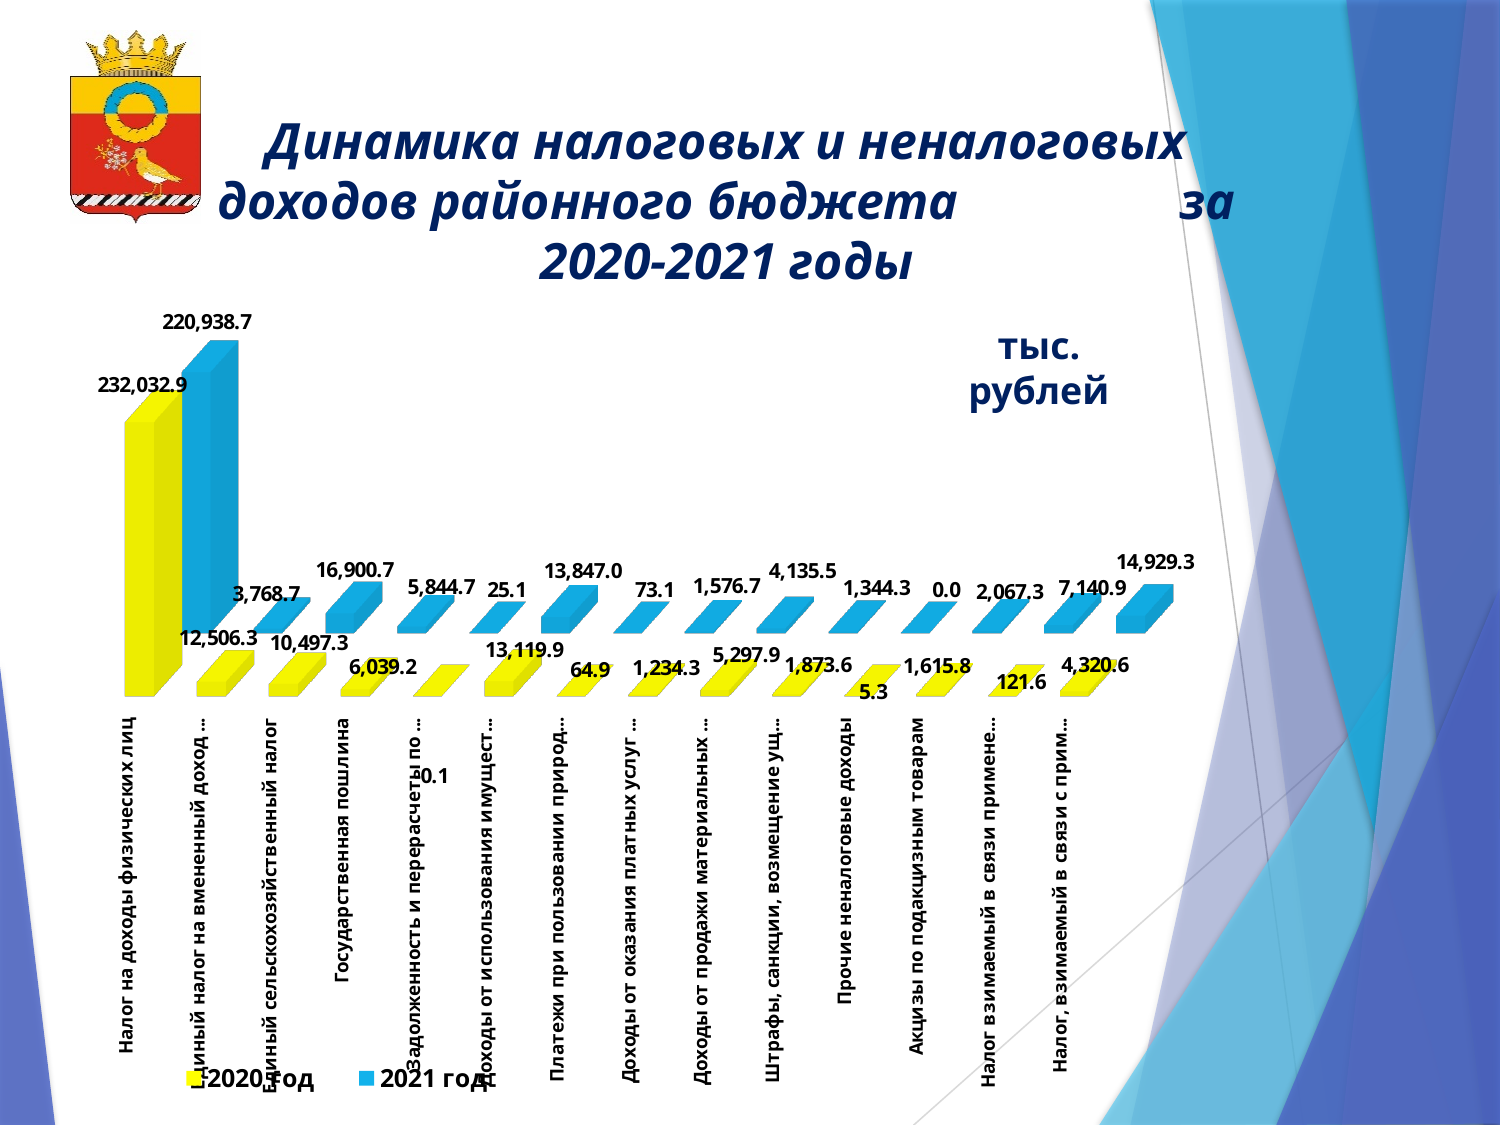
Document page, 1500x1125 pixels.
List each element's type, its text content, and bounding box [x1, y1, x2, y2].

title Динамика налоговых и неналоговых доходов районного бюджета за 2020-2021 годы [197, 101, 1256, 319]
picture [69, 30, 201, 225]
chart [17, 290, 1247, 1107]
